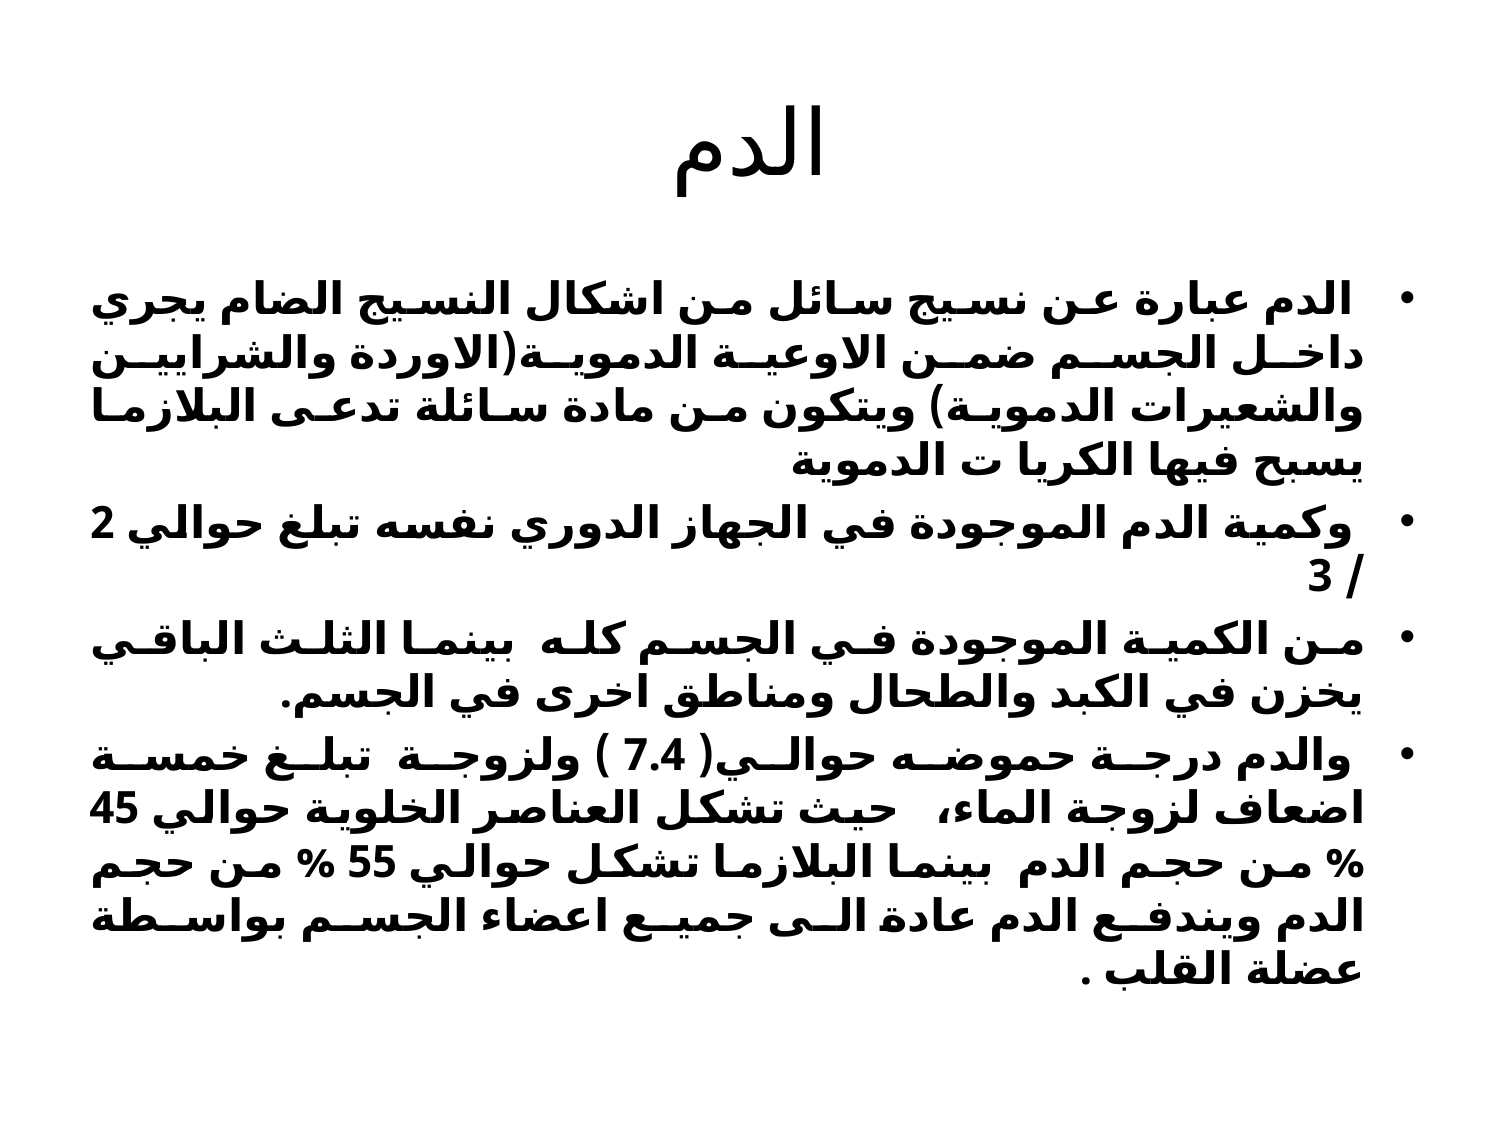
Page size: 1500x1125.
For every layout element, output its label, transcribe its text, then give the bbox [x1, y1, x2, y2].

title الدم [75, 45, 1425, 233]
list الدم عبارة عن نسيج سائل من اشكال النسيج الضام يجري داخل الجسم ضمن الاوعية الدموية(الاوردة والشرايين والشعيرات الدموية) ويتكون من مادة سائلة تدعى البلازما يسبح فيها الكريا ت الدموية وكمية الدم الموجودة في الجهاز الدوري نفسه تبلغ حوالي 2 / 3 من الكمية الموجودة في الجسم كله بينما الثلث الباقي يخزن في الكبد والطحال ومناطق اخرى في الجسم. والدم درجة حموضه حوالي( 7.4 ) ولزوجة تبلغ خمسة اضعاف لزوجة الماء، حيث تشكل العناصر الخلوية حوالي 45 % من حجم الدم بينما البلازما تشكل حوالي 55 % من حجم الدم ويندفع الدم عادة الى جميع اعضاء الجسم بواسطة عضلة القلب . [75, 262, 1425, 1005]
